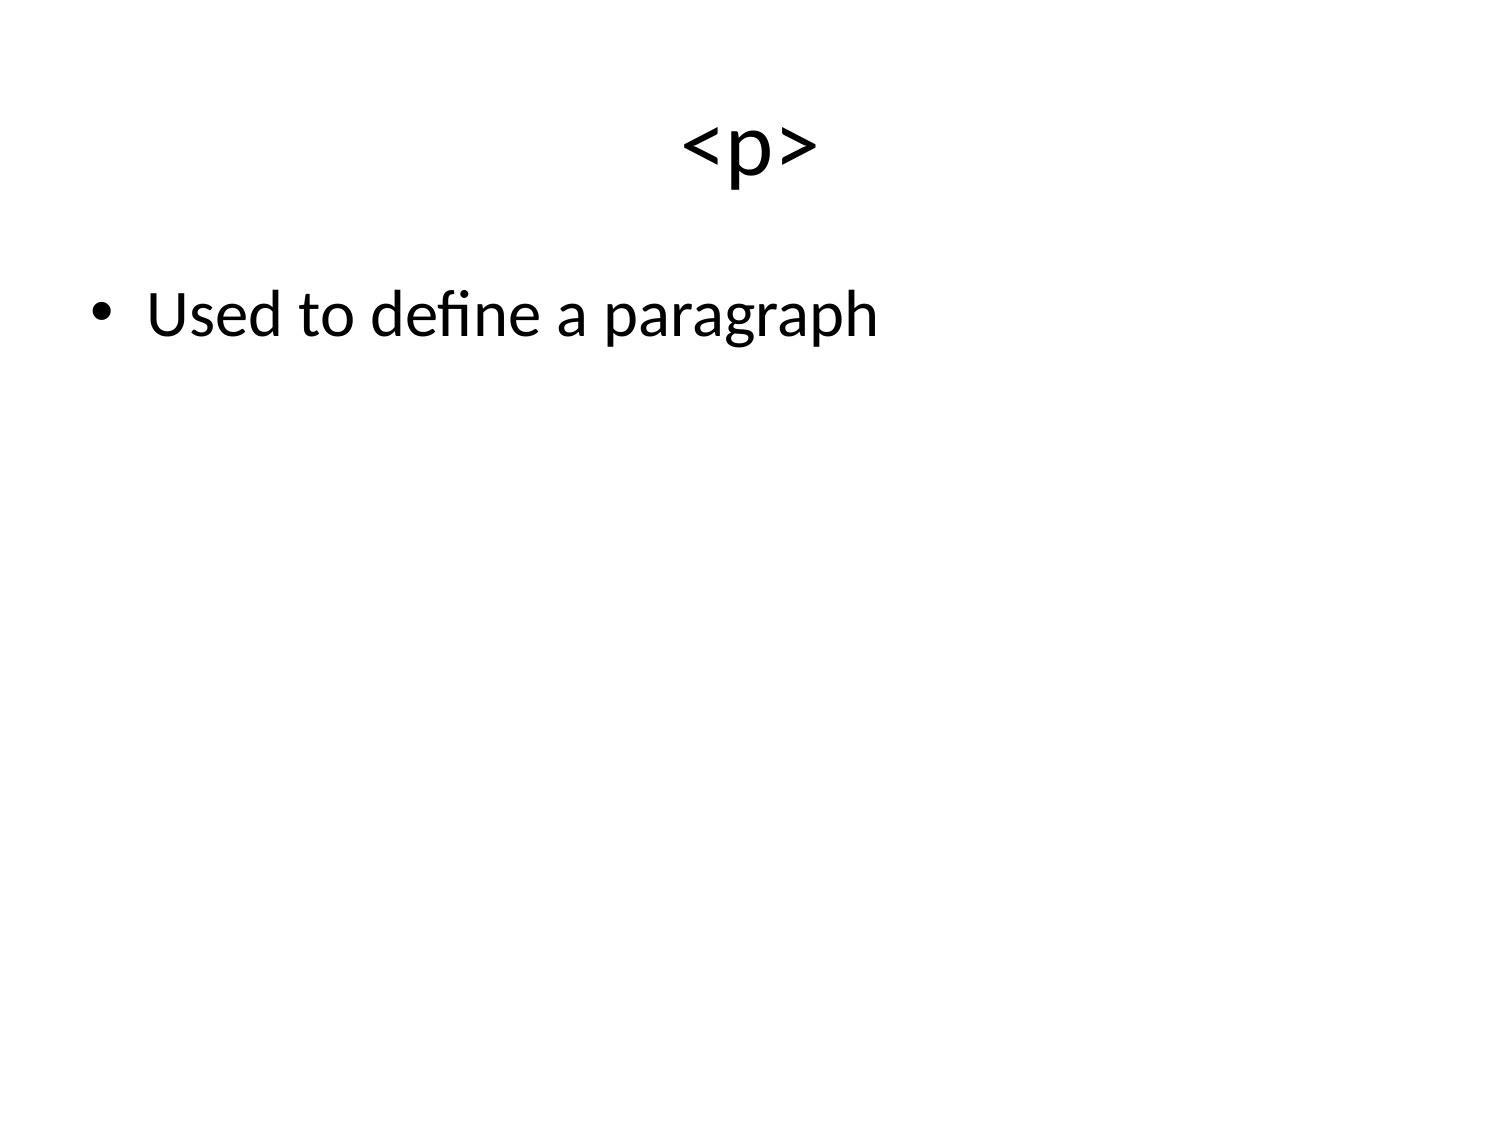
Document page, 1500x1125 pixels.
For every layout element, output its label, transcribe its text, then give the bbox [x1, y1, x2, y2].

title <p> [75, 45, 1425, 233]
list Used to define a paragraph [75, 262, 1425, 1005]
